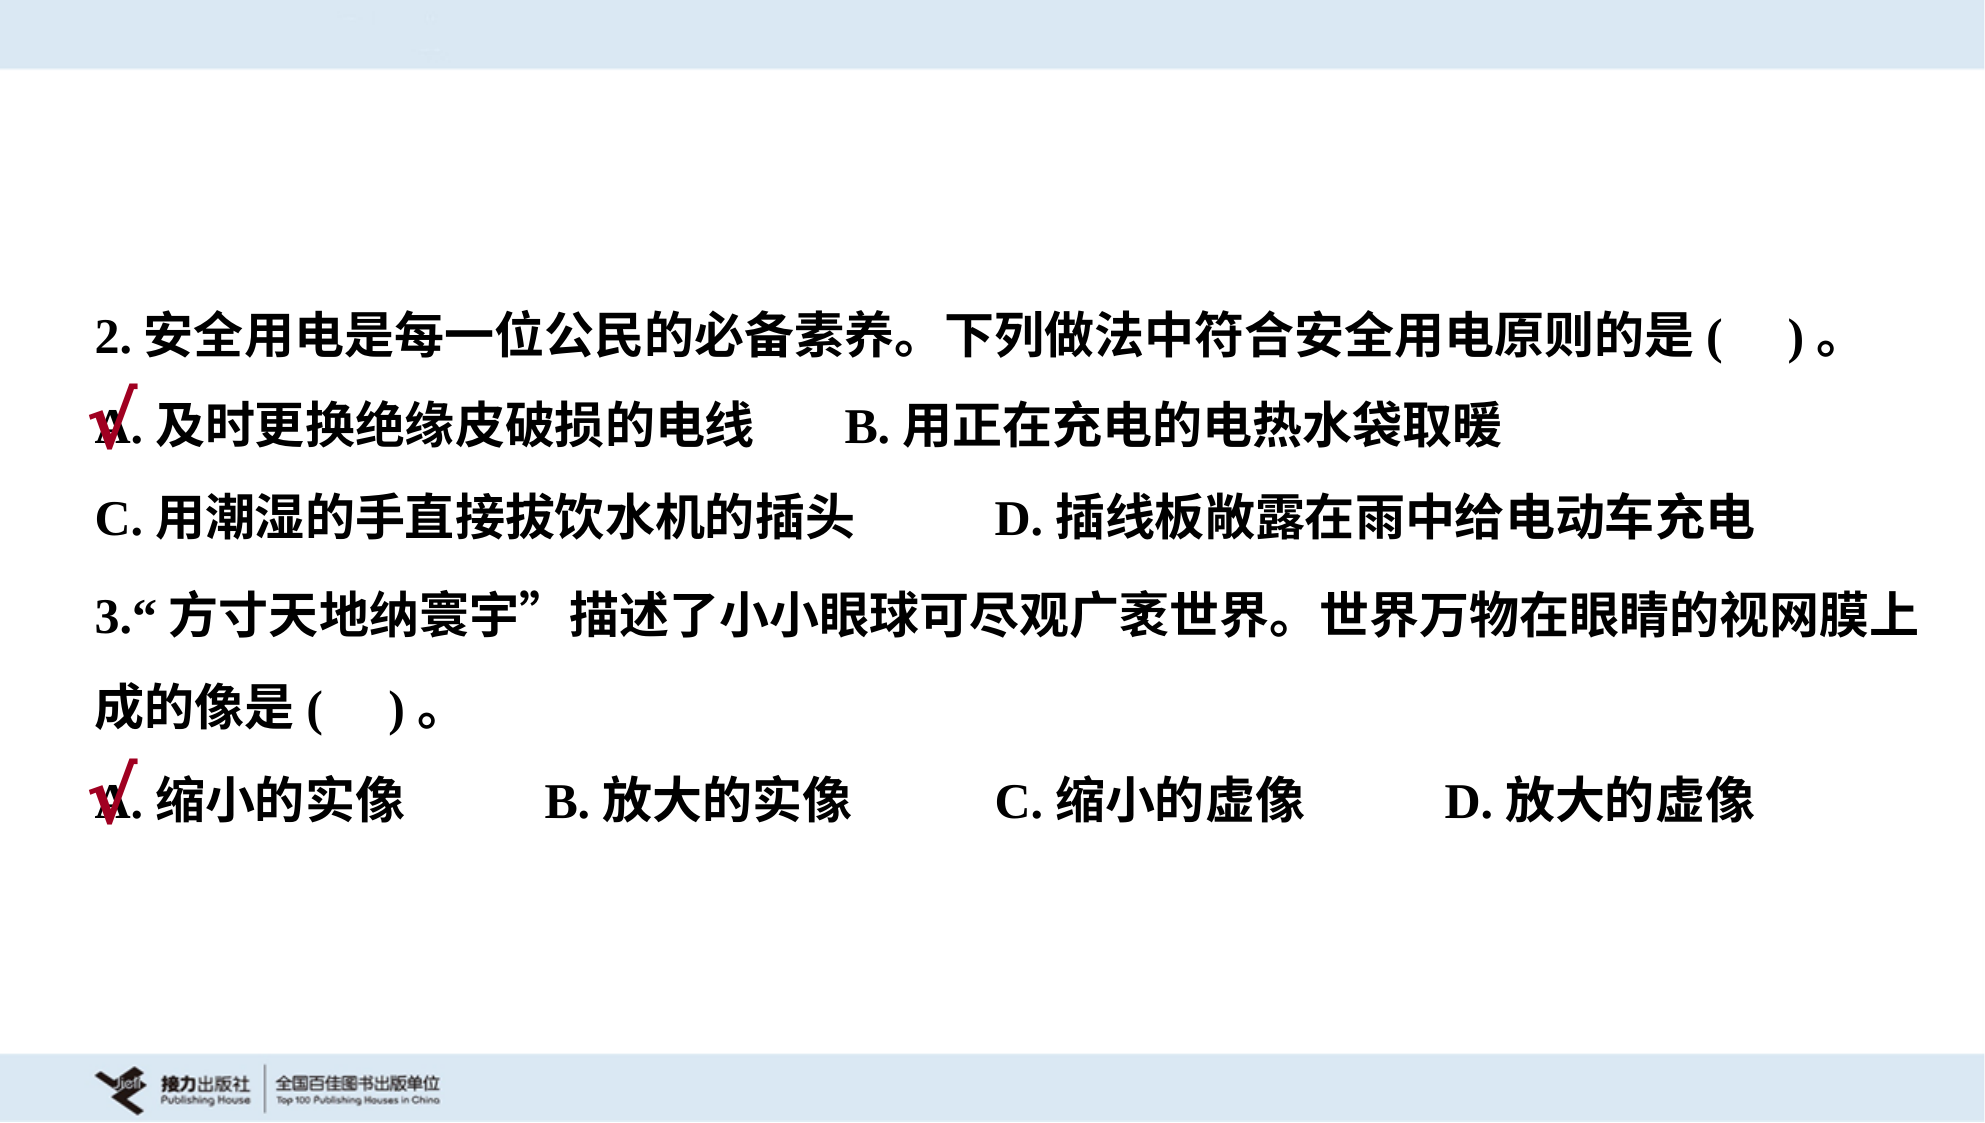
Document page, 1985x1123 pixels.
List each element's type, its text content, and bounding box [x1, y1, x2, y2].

text_box √ [86, 371, 139, 465]
text_box 3.“方寸天地纳寰宇”描述了小小眼球可尽观广袤世界。世界万物在眼睛的视网膜上 成的像是( )。 [94, 551, 1892, 736]
picture [0, 0, 1985, 1122]
text_box √ [86, 746, 139, 840]
text_box 2.安全用电是每一位公民的必备素养。下列做法中符合安全用电原则的是( )。 [94, 276, 1892, 362]
text_box A.缩小的实像 B.放大的实像 C.缩小的虚像 D.放大的虚像 [94, 741, 1892, 829]
text_box A.及时更换绝缘皮破损的电线 B.用正在充电的电热水袋取暖 C.用潮湿的手直接拔饮水机的插头 D.插线板敞露在雨中给电动车充电 [94, 362, 1892, 546]
